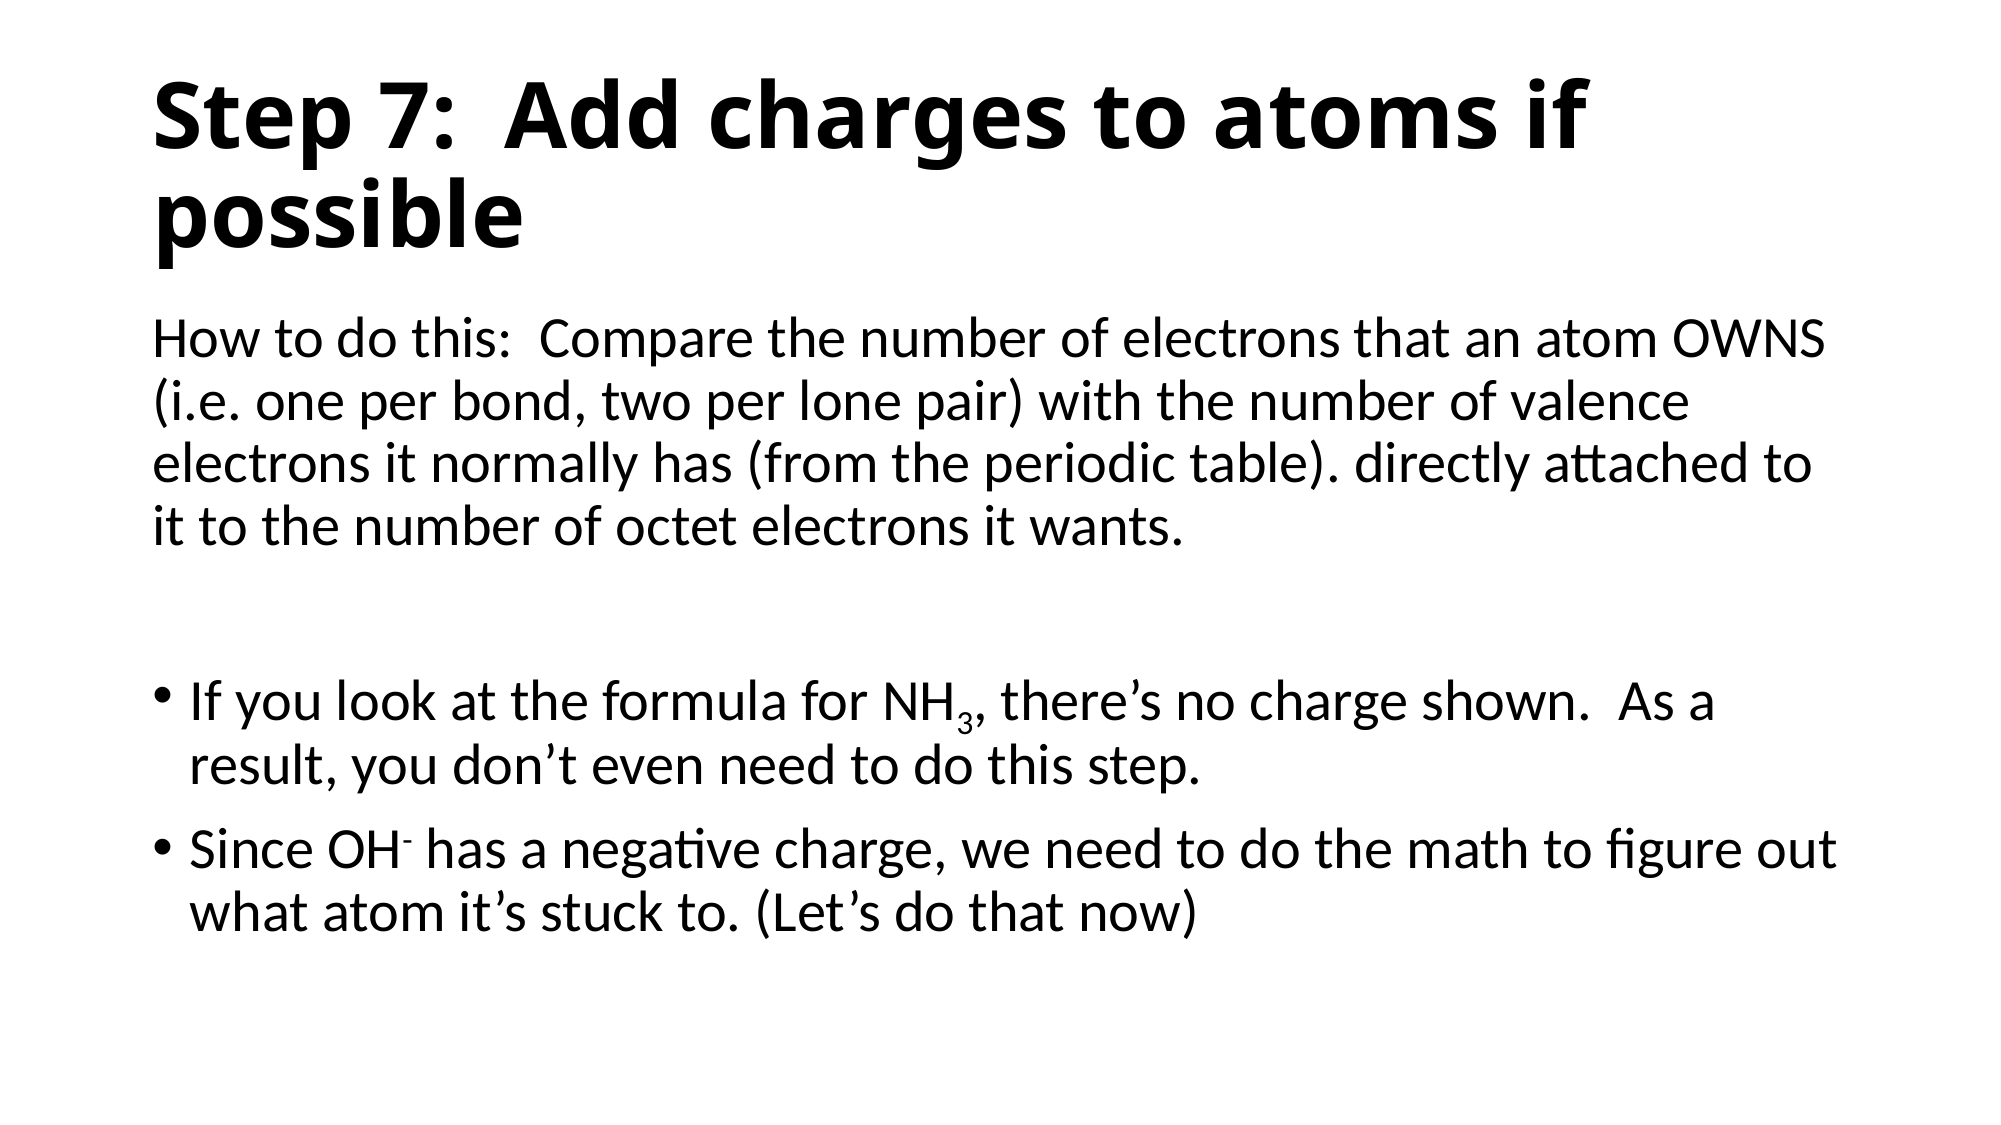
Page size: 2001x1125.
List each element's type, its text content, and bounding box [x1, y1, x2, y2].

list How to do this: Compare the number of electrons that an atom OWNS (i.e. one per bond, two per lone pair) with the number of valence electrons it normally has (from the periodic table). directly attached to it to the number of octet electrons it wants. If you look at the formula for NH3, there’s no charge shown. As a result, you don’t even need to do this step. Since OH- has a negative charge, we need to do the math to figure out what atom it’s stuck to. (Let’s do that now) [137, 299, 1863, 1034]
title Step 7: Add charges to atoms if possible [137, 59, 1863, 278]
